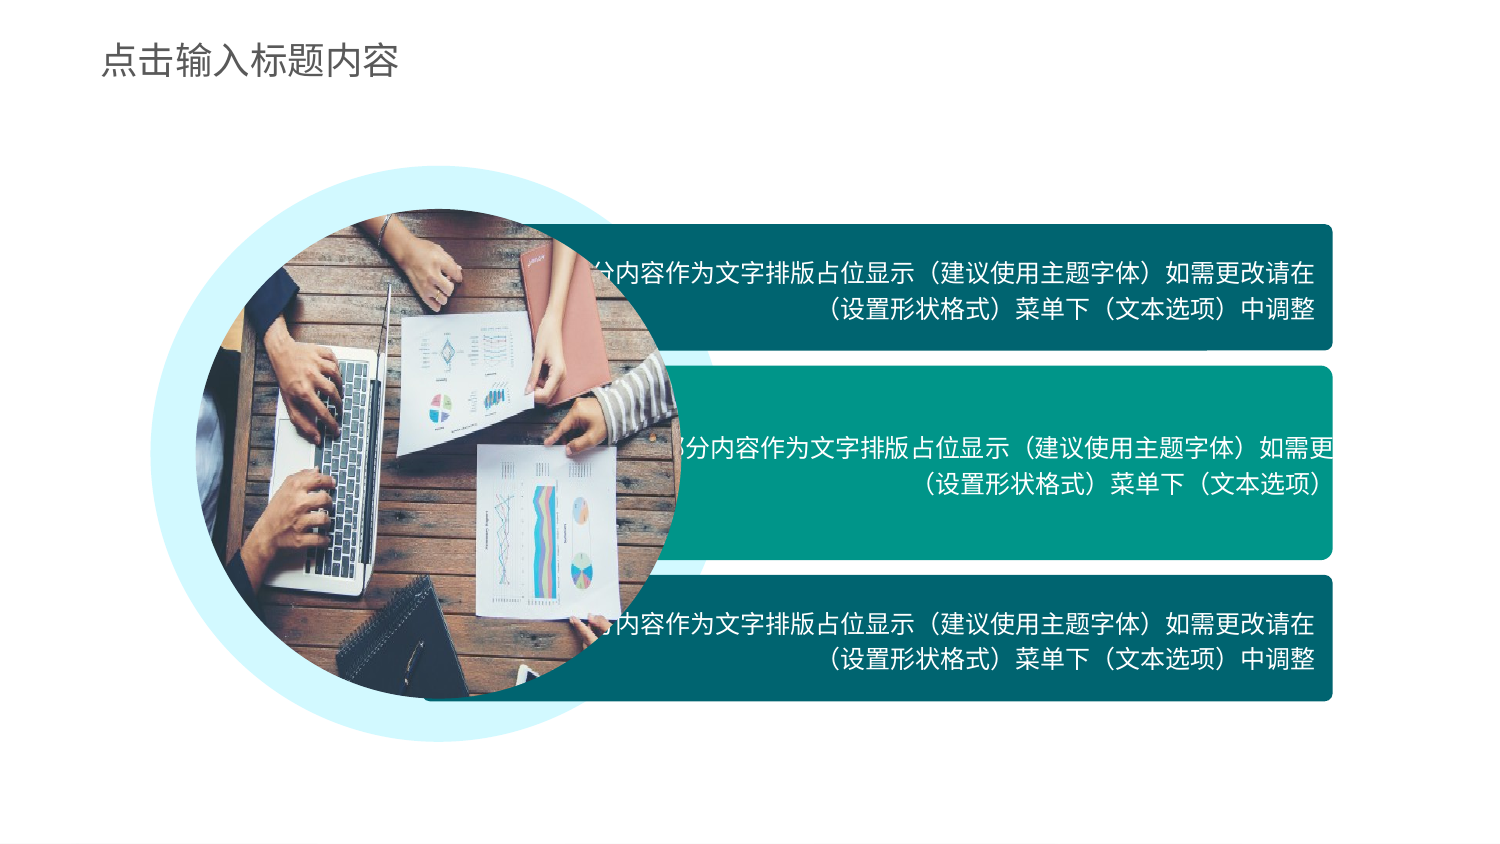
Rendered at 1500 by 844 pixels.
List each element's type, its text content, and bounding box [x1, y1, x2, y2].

text_box 点击输入标题内容 [100, 28, 450, 91]
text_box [150, 165, 1333, 742]
